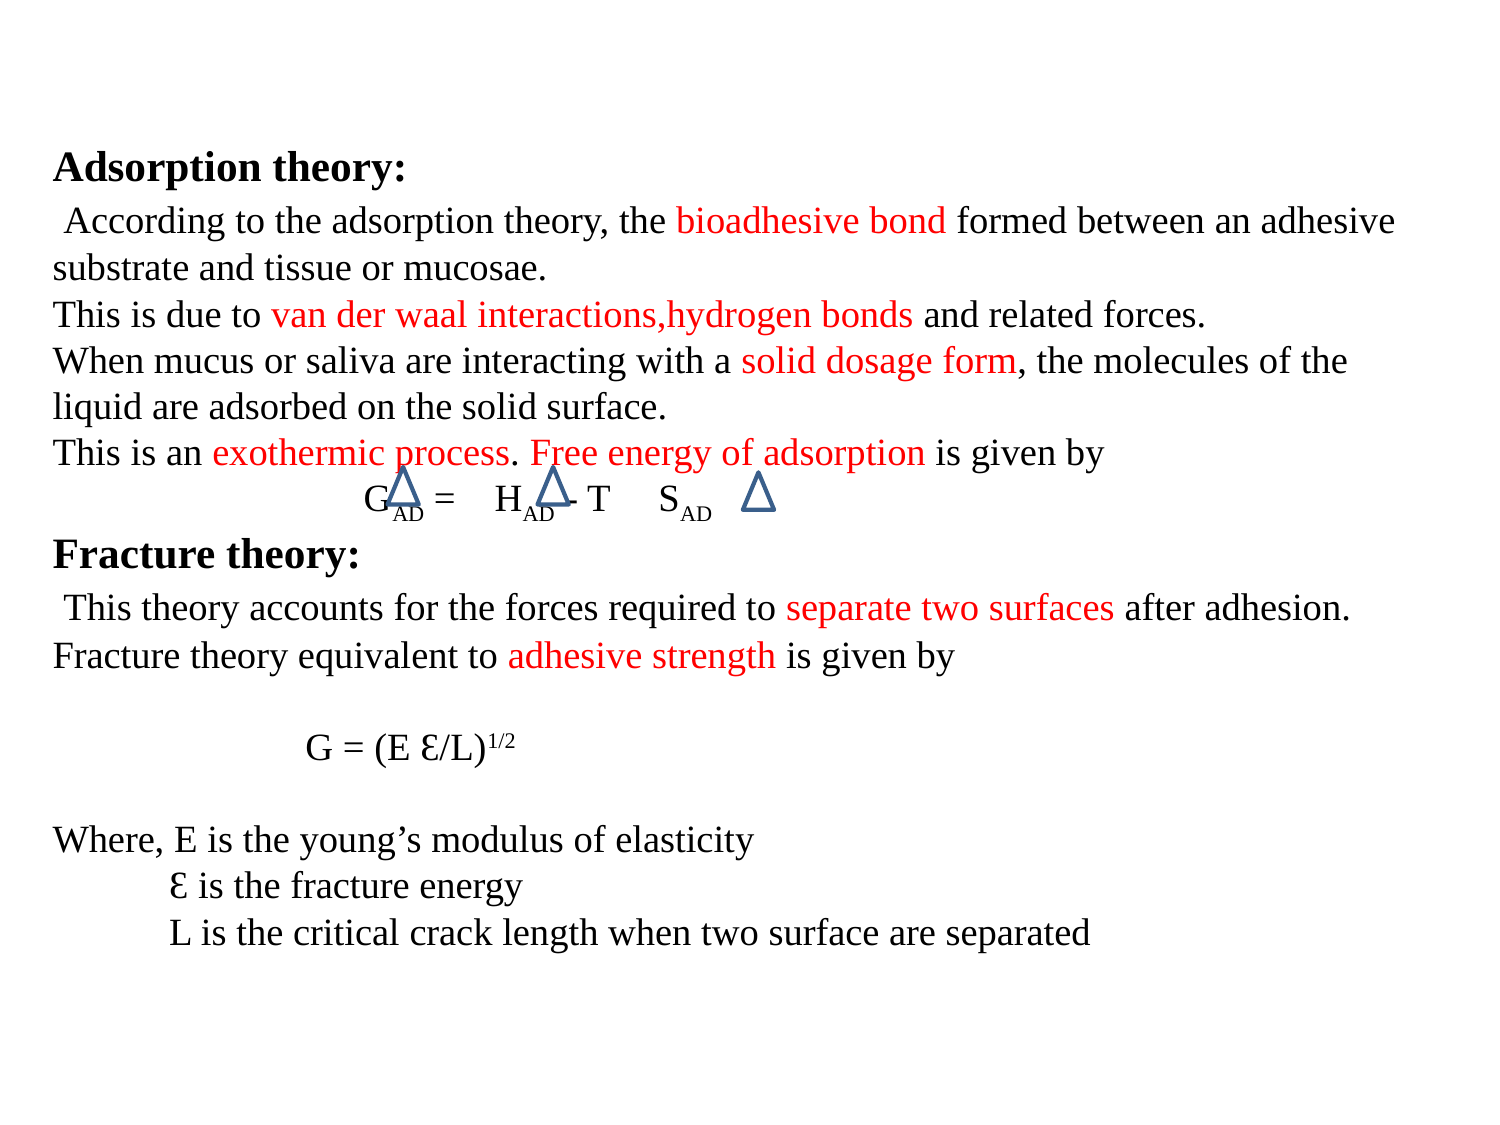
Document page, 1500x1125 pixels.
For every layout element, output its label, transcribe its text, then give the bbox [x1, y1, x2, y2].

text_box [385, 464, 421, 507]
text_box [740, 470, 777, 512]
title Adsorption theory: According to the adsorption theory, the bioadhesive bond formed between an adhesive substrate and tissue or mucosae. This is due to van der waal interactions,hydrogen bonds and related forces. When mucus or saliva are interacting with a solid dosage form, the molecules of the liquid are adsorbed on the solid surface. This is an exothermic process. Free energy of adsorption is given by Gad = had - t sad Fracture theory: This theory accounts for the forces required to separate two surfaces after adhesion. Fracture theory equivalent to adhesive strength is given by G = (E Ɛ/L)1/2 Where, E is the young’s modulus of elasticity Ɛ is the fracture energy L is the critical crack length when two surface are separated [37, 37, 1450, 1100]
text_box [535, 464, 571, 507]
